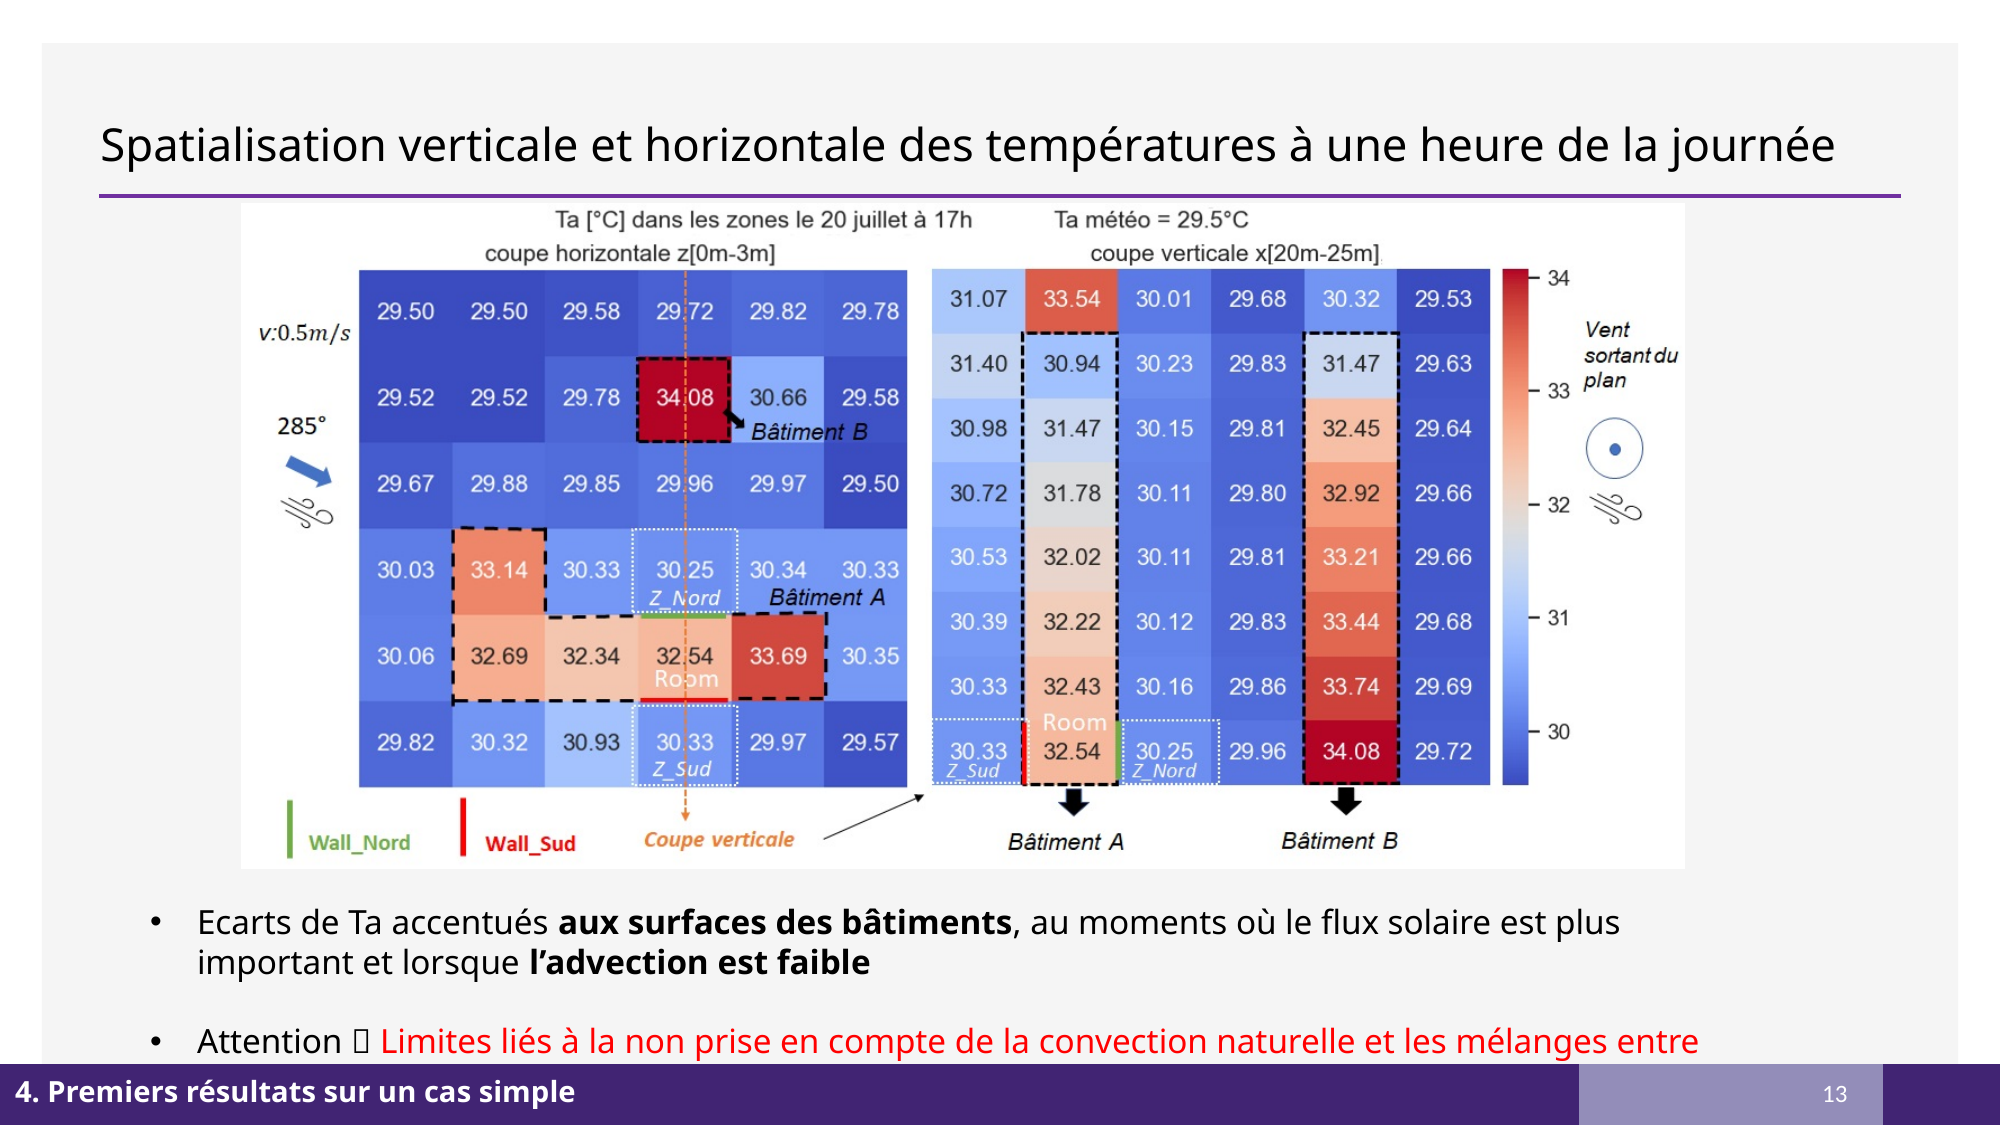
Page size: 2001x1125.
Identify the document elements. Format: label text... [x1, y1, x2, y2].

title Spatialisation verticale et horizontale des températures à une heure de la journée [85, 73, 1883, 179]
text_box Ecarts de Ta accentués aux surfaces des bâtiments, au moments où le flux solaire est plus important et lorsque l’advection est faible Attention  Limites liés à la non prise en compte de la convection naturelle et les mélanges entre surfaces [135, 893, 1791, 1064]
text_box 13 [1705, 1062, 1863, 1122]
picture [241, 203, 1685, 869]
table_header 4. Premiers résultats sur un cas simple [0, 1064, 1579, 1125]
table_header [1883, 1064, 2000, 1125]
table_header [1579, 1064, 1883, 1125]
